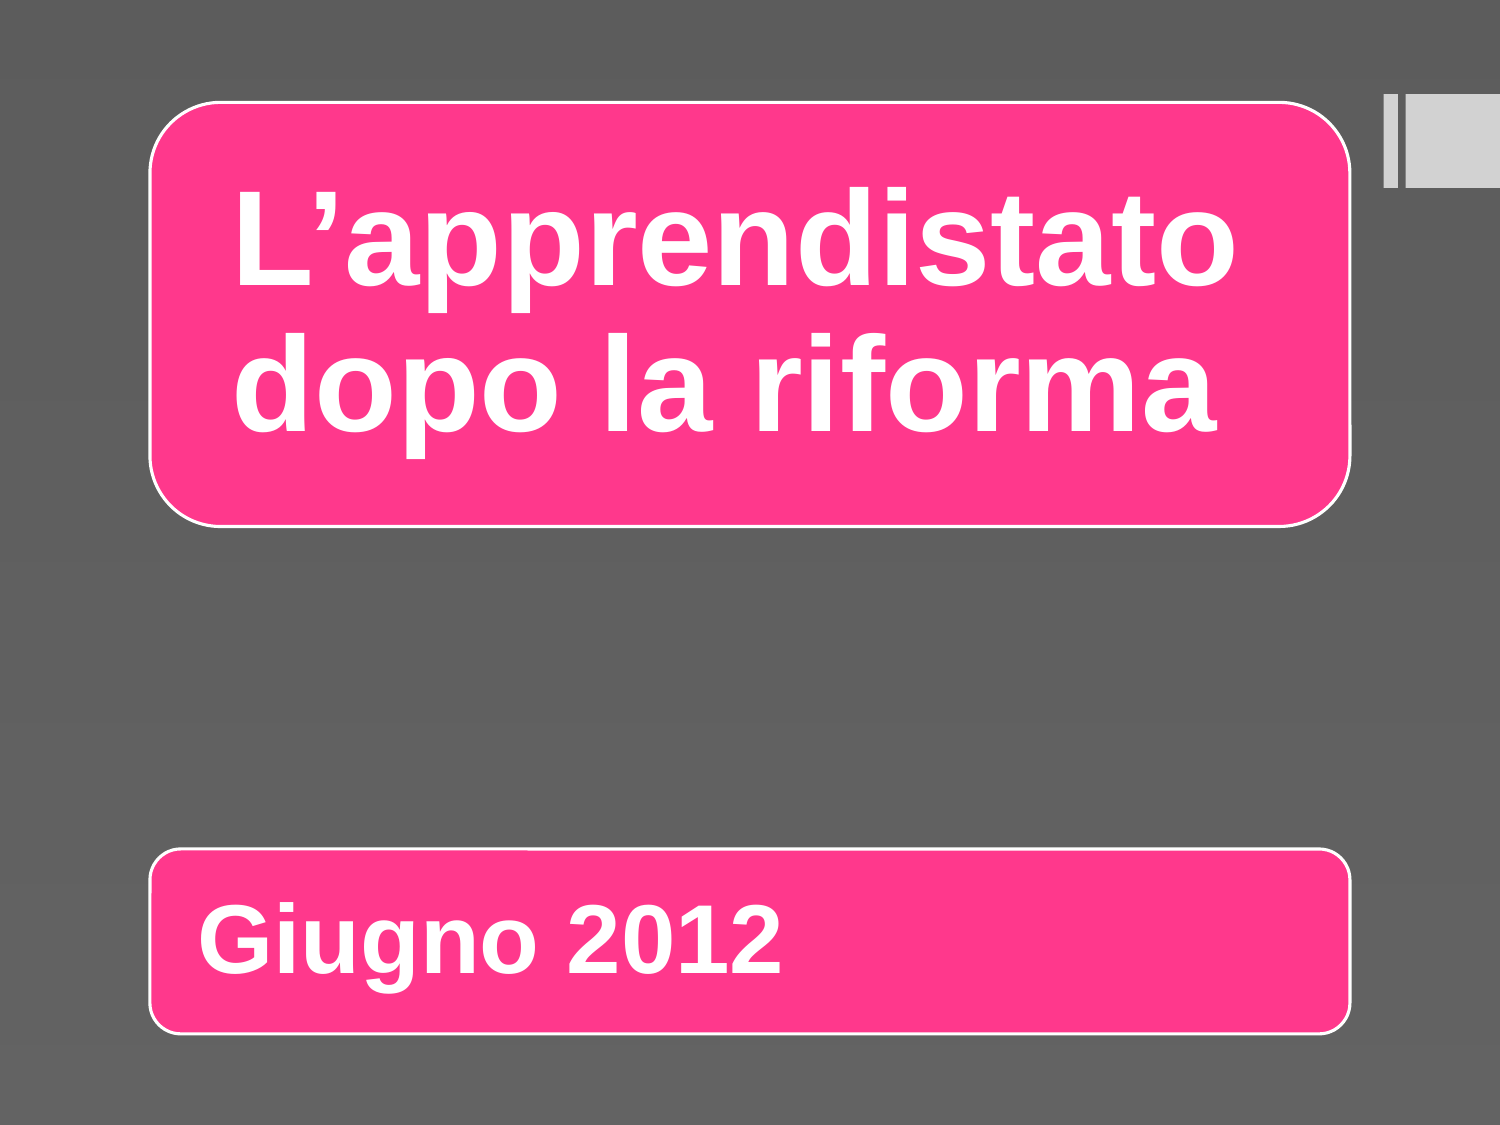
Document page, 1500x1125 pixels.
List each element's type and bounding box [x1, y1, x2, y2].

text_box [149, 89, 1351, 540]
text_box [149, 846, 1351, 1036]
